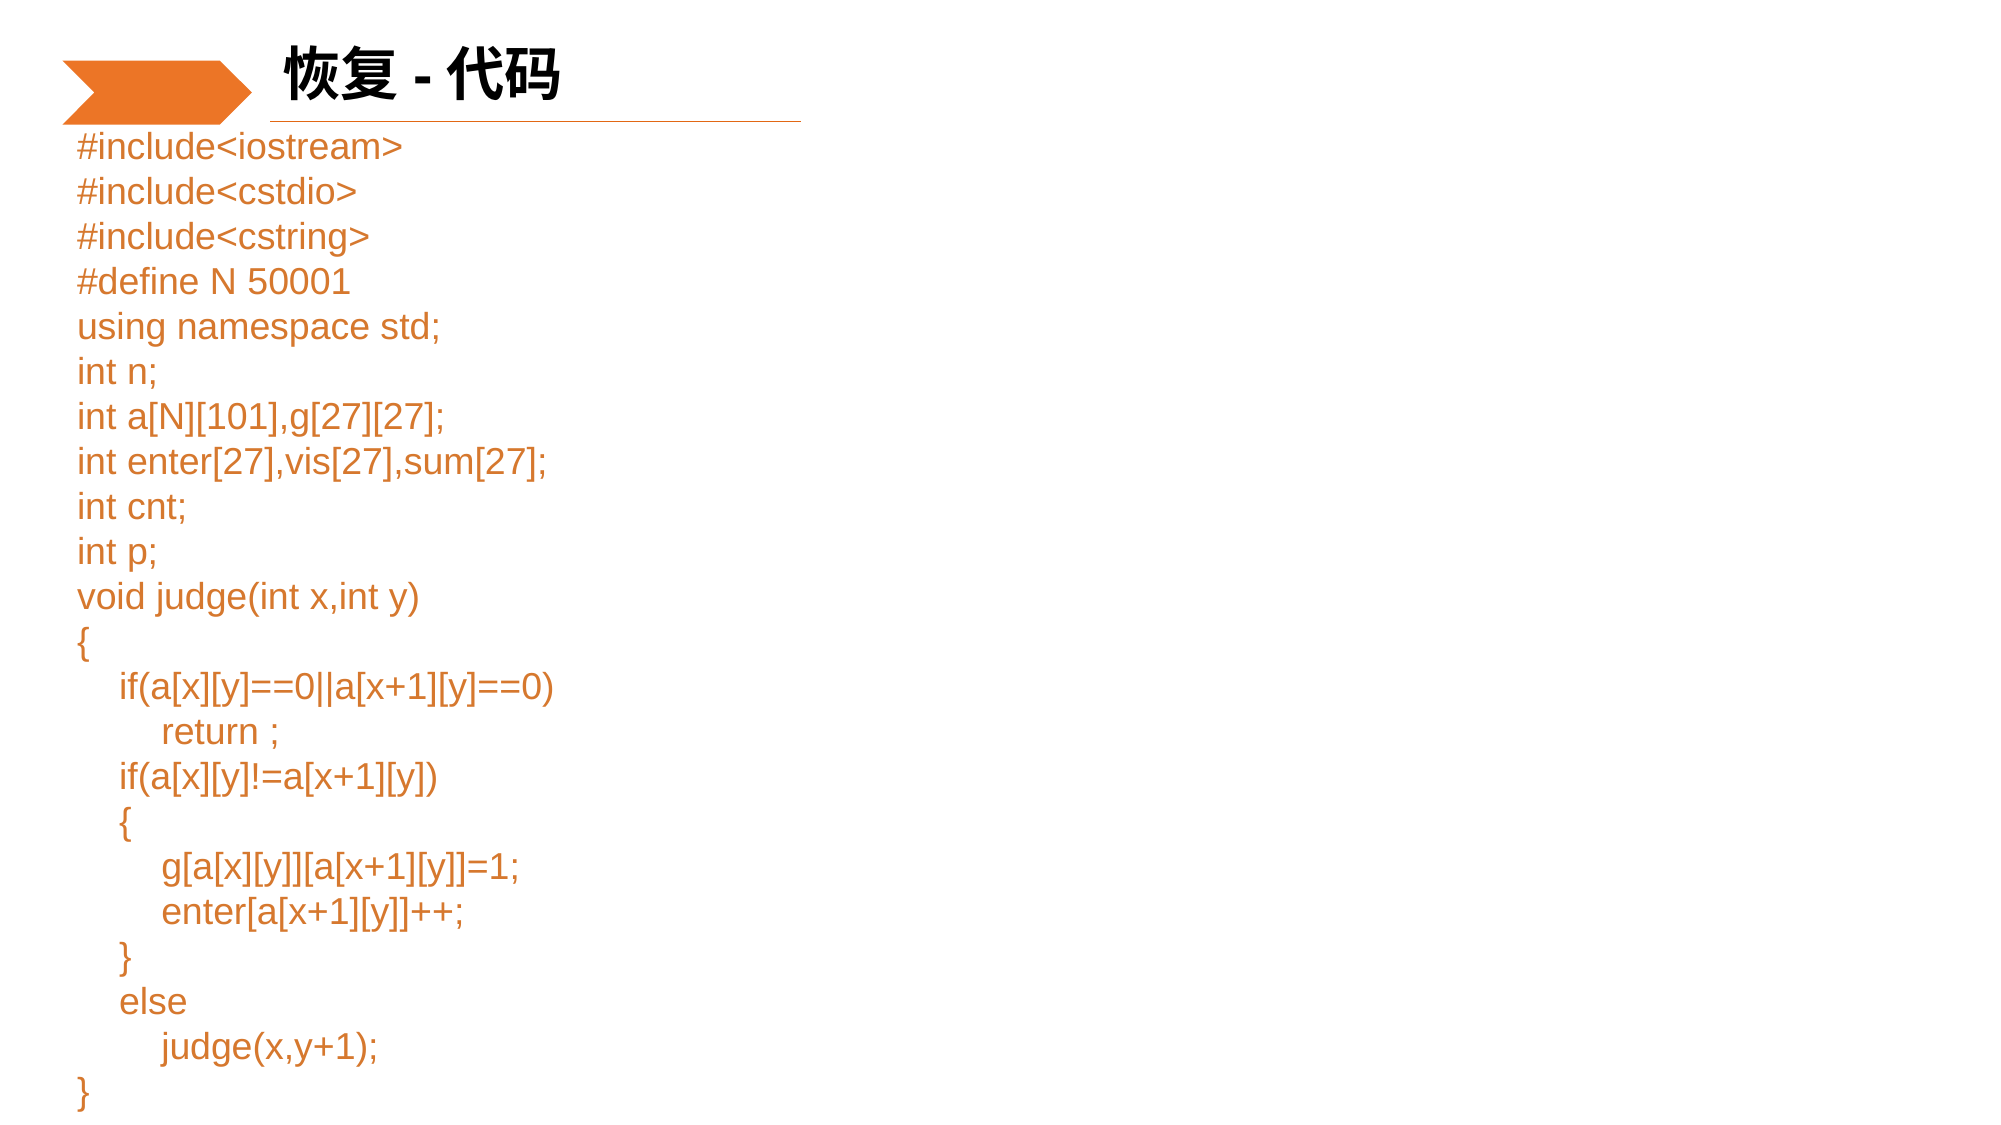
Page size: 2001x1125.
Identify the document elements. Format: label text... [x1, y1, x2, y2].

text_box #include<iostream> #include<cstdio> #include<cstring> #define N 50001 using namespace std; int n; int a[N][101],g[27][27]; int enter[27],vis[27],sum[27]; int cnt; int p; void judge(int x,int y) { if(a[x][y]==0||a[x+1][y]==0) return ; if(a[x][y]!=a[x+1][y]) { g[a[x][y]][a[x+1][y]]=1; enter[a[x+1][y]]++; } else judge(x,y+1); } [62, 115, 1944, 1120]
text_box 恢复-代码 [267, 29, 578, 115]
